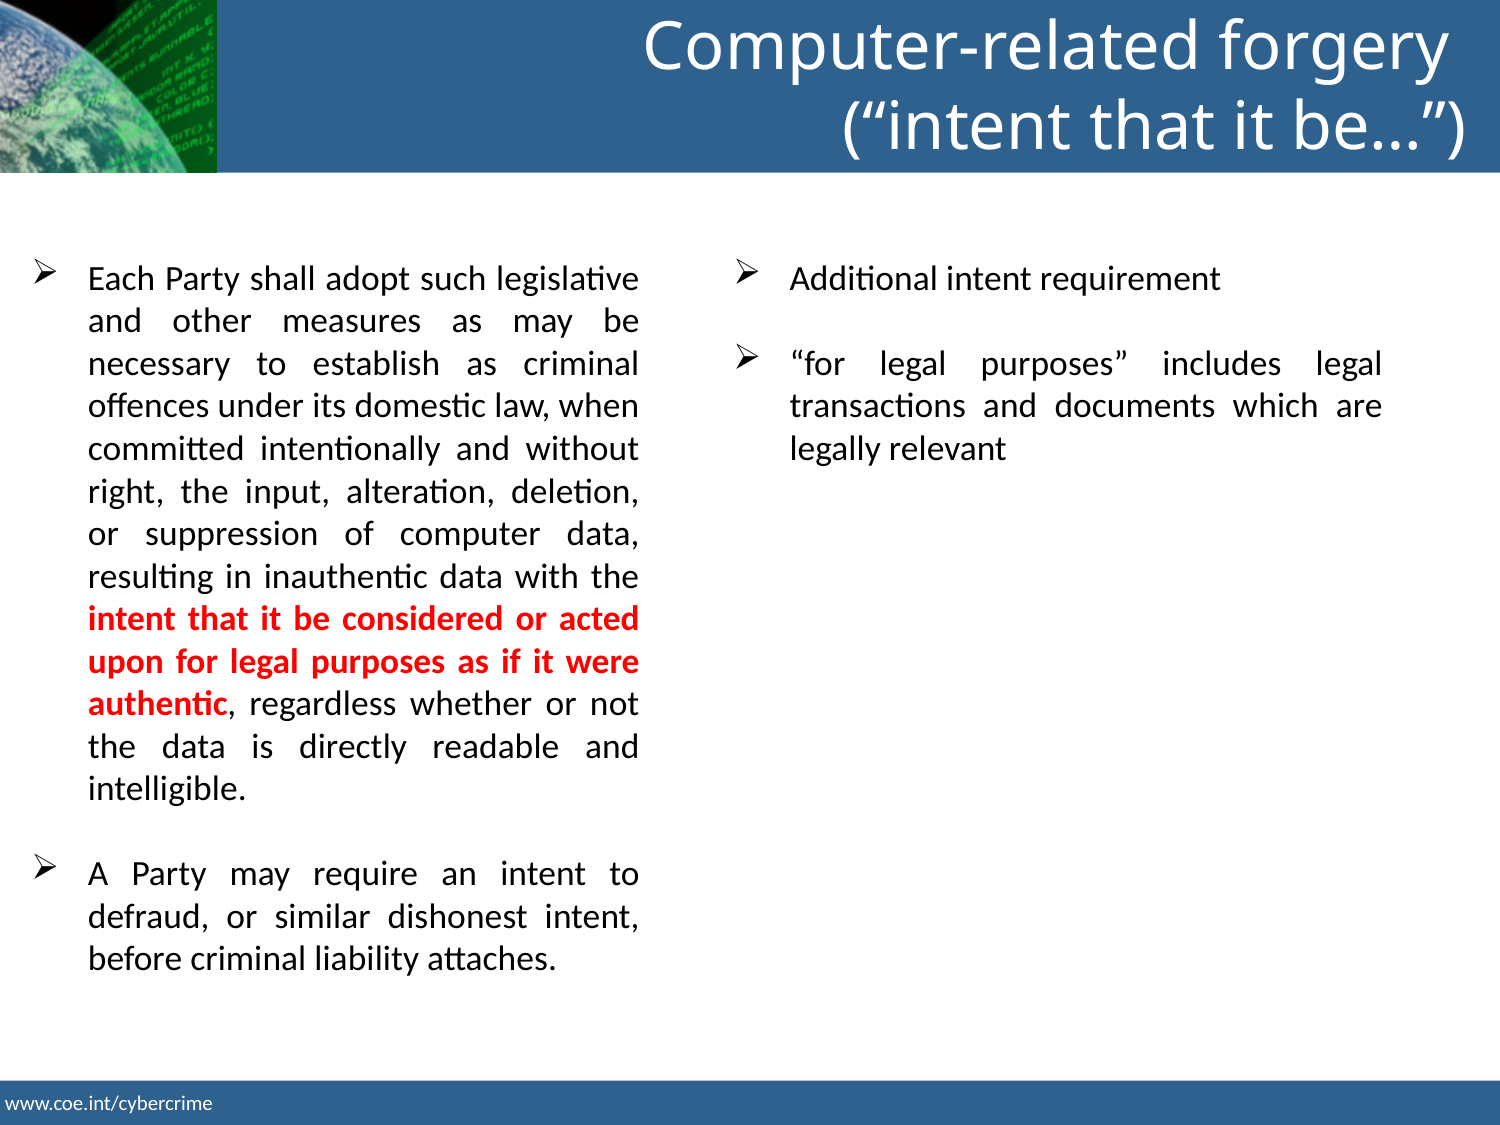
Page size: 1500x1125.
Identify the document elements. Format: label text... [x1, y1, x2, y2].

picture [0, 0, 217, 173]
text_box Each Party shall adopt such legislative and other measures as may be necessary to establish as criminal offences under its domestic law, when committed intentionally and without right, the input, alteration, deletion, or suppression of computer data, resulting in inauthentic data with the intent that it be considered or acted upon for legal purposes as if it were authentic, regardless whether or not the data is directly readable and intelligible. A Party may require an intent to defraud, or similar dishonest intent, before criminal liability attaches. [16, 247, 655, 986]
text_box Computer-related forgery (“intent that it be…”) [230, 0, 1483, 171]
text_box Additional intent requirement “for legal purposes” includes legal transactions and documents which are legally relevant [718, 247, 1399, 475]
